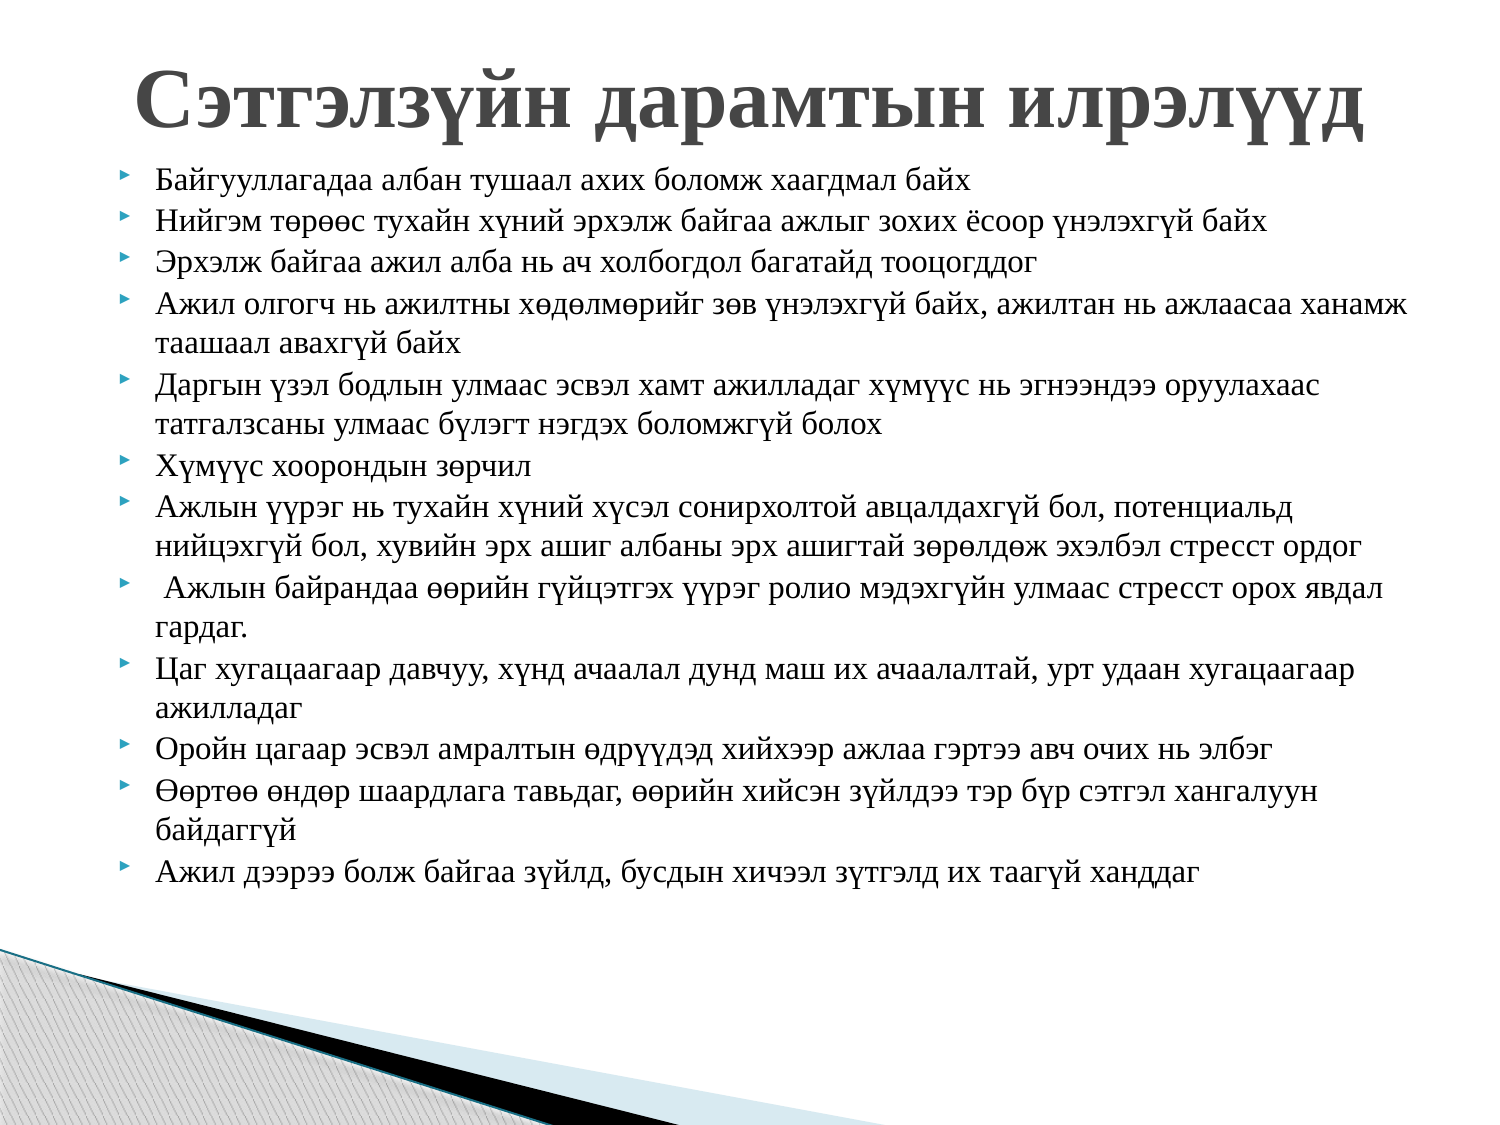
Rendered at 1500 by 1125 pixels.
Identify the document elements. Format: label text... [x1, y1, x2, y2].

title Сэтгэлзүйн дарамтын илрэлүүд [75, 0, 1425, 188]
list Байгууллагадаа албан тушаал ахих боломж хаагдмал байх Нийгэм төрөөс тухайн хүний эрхэлж байгаа ажлыг зохих ёсоор үнэлэхгүй байх Эрхэлж байгаа ажил алба нь ач холбогдол багатайд тооцогддог Ажил олгогч нь ажилтны хөдөлмөрийг зөв үнэлэхгүй байх, ажилтан нь ажлаасаа ханамж таашаал авахгүй байх Даргын үзэл бодлын улмаас эсвэл хамт ажилладаг хүмүүс нь эгнээндээ оруулахаас татгалзсаны улмаас бүлэгт нэгдэх боломжгүй болох Хүмүүс хоорондын зөрчил Ажлын үүрэг нь тухайн хүний хүсэл сонирхолтой авцалдахгүй бол, потенциальд нийцэхгүй бол, хувийн эрх ашиг албаны эрх ашигтай зөрөлдөж эхэлбэл стресст ордог Ажлын байрандаа өөрийн гүйцэтгэх үүрэг ролио мэдэхгүйн улмаас стресст орох явдал гардаг. Цаг хугацаагаар давчуу, хүнд ачаалал дунд маш их ачаалалтай, урт удаан хугацаагаар ажилладаг Оройн цагаар эсвэл амралтын өдрүүдэд хийхээр ажлаа гэртээ авч очих нь элбэг Өөртөө өндөр шаардлага тавьдаг, өөрийн хийсэн зүйлдээ тэр бүр сэтгэл хангалуун байдаггүй Ажил дээрээ болж байгаа зүйлд, бусдын хичээл зүтгэлд их таагүй ханддаг [87, 149, 1438, 913]
